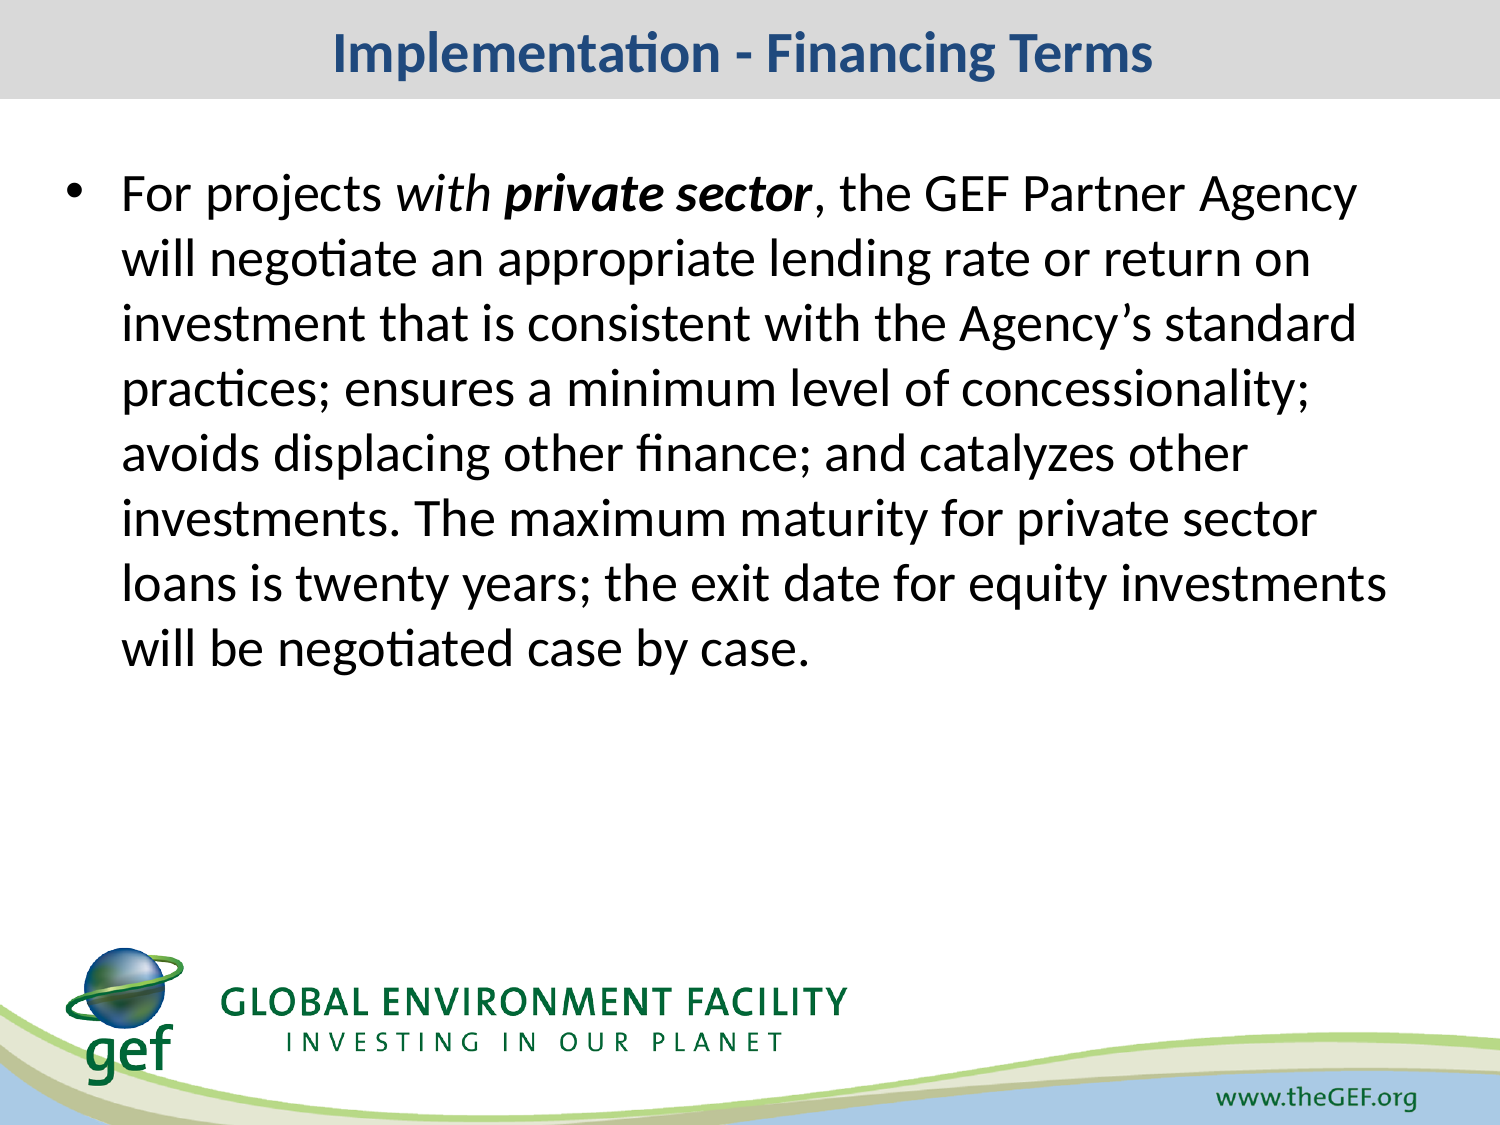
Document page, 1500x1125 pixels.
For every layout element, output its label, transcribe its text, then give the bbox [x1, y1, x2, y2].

picture [0, 920, 1500, 1125]
title Implementation - Financing Terms [0, 0, 1500, 100]
list For projects with private sector, the GEF Partner Agency will negotiate an appropriate lending rate or return on investment that is consistent with the Agency’s standard practices; ensures a minimum level of concessionality; avoids displacing other finance; and catalyzes other investments. The maximum maturity for private sector loans is twenty years; the exit date for equity investments will be negotiated case by case. [49, 149, 1413, 901]
